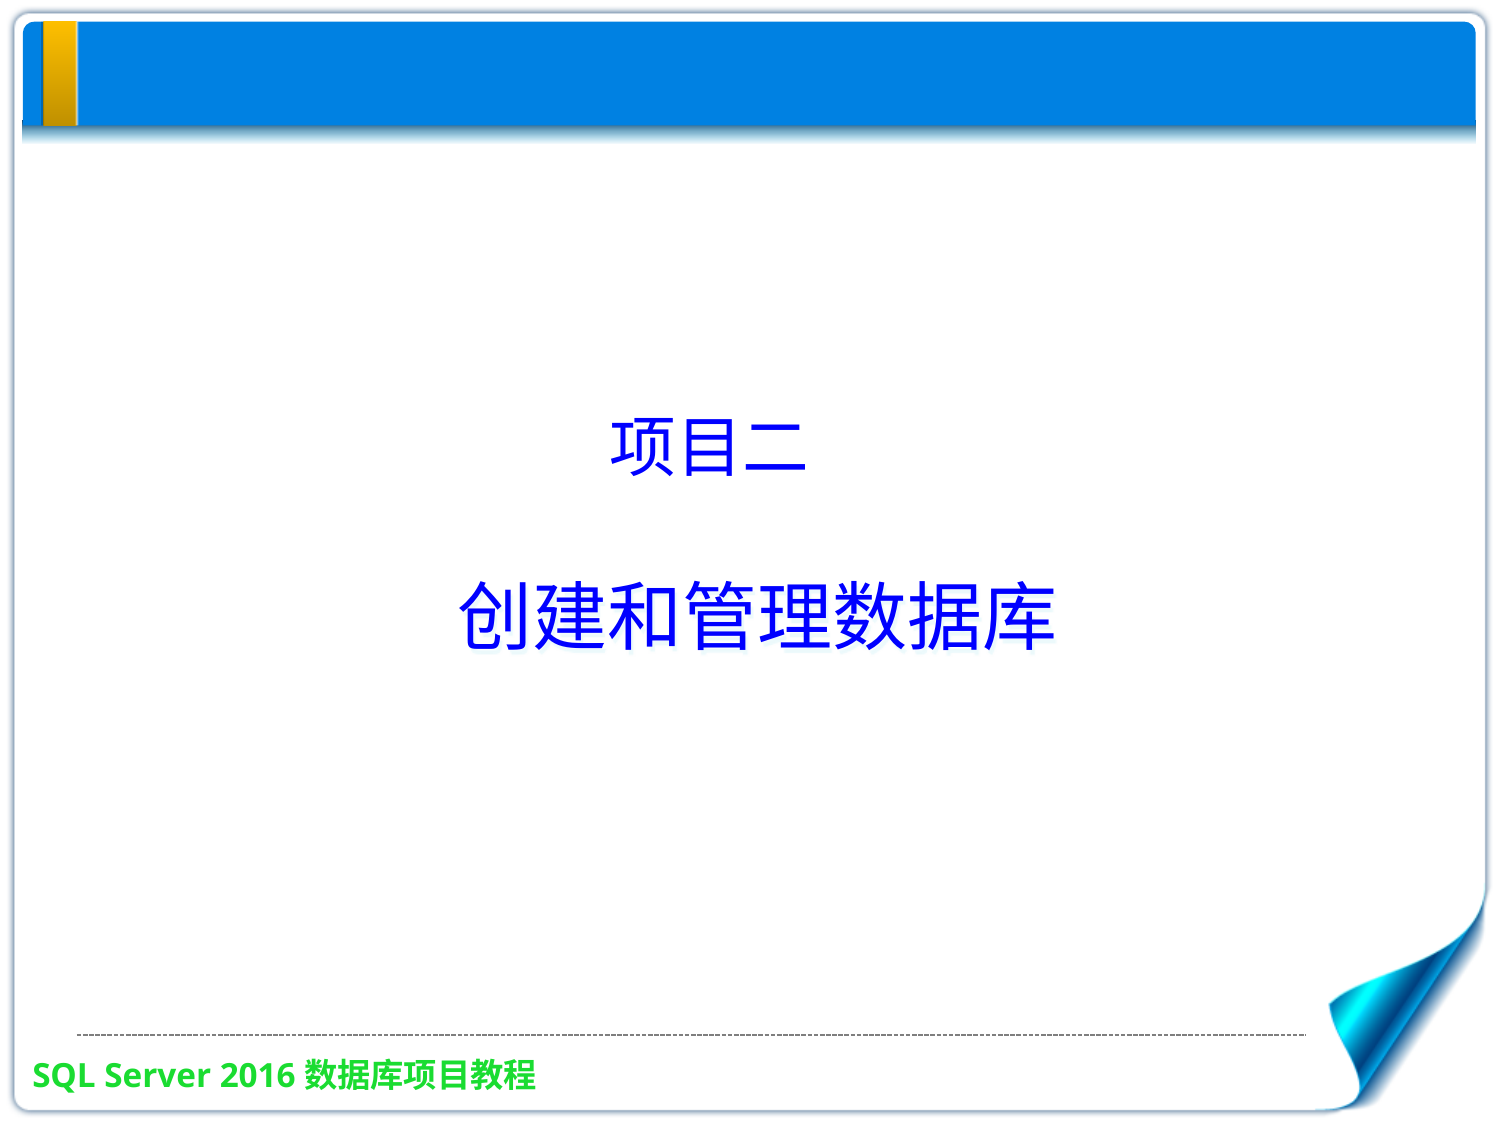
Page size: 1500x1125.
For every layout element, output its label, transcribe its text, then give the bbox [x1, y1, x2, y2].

subtitle 项目二 [159, 397, 1260, 528]
picture [0, 0, 1500, 1125]
title 创建和管理数据库 [442, 562, 1294, 804]
